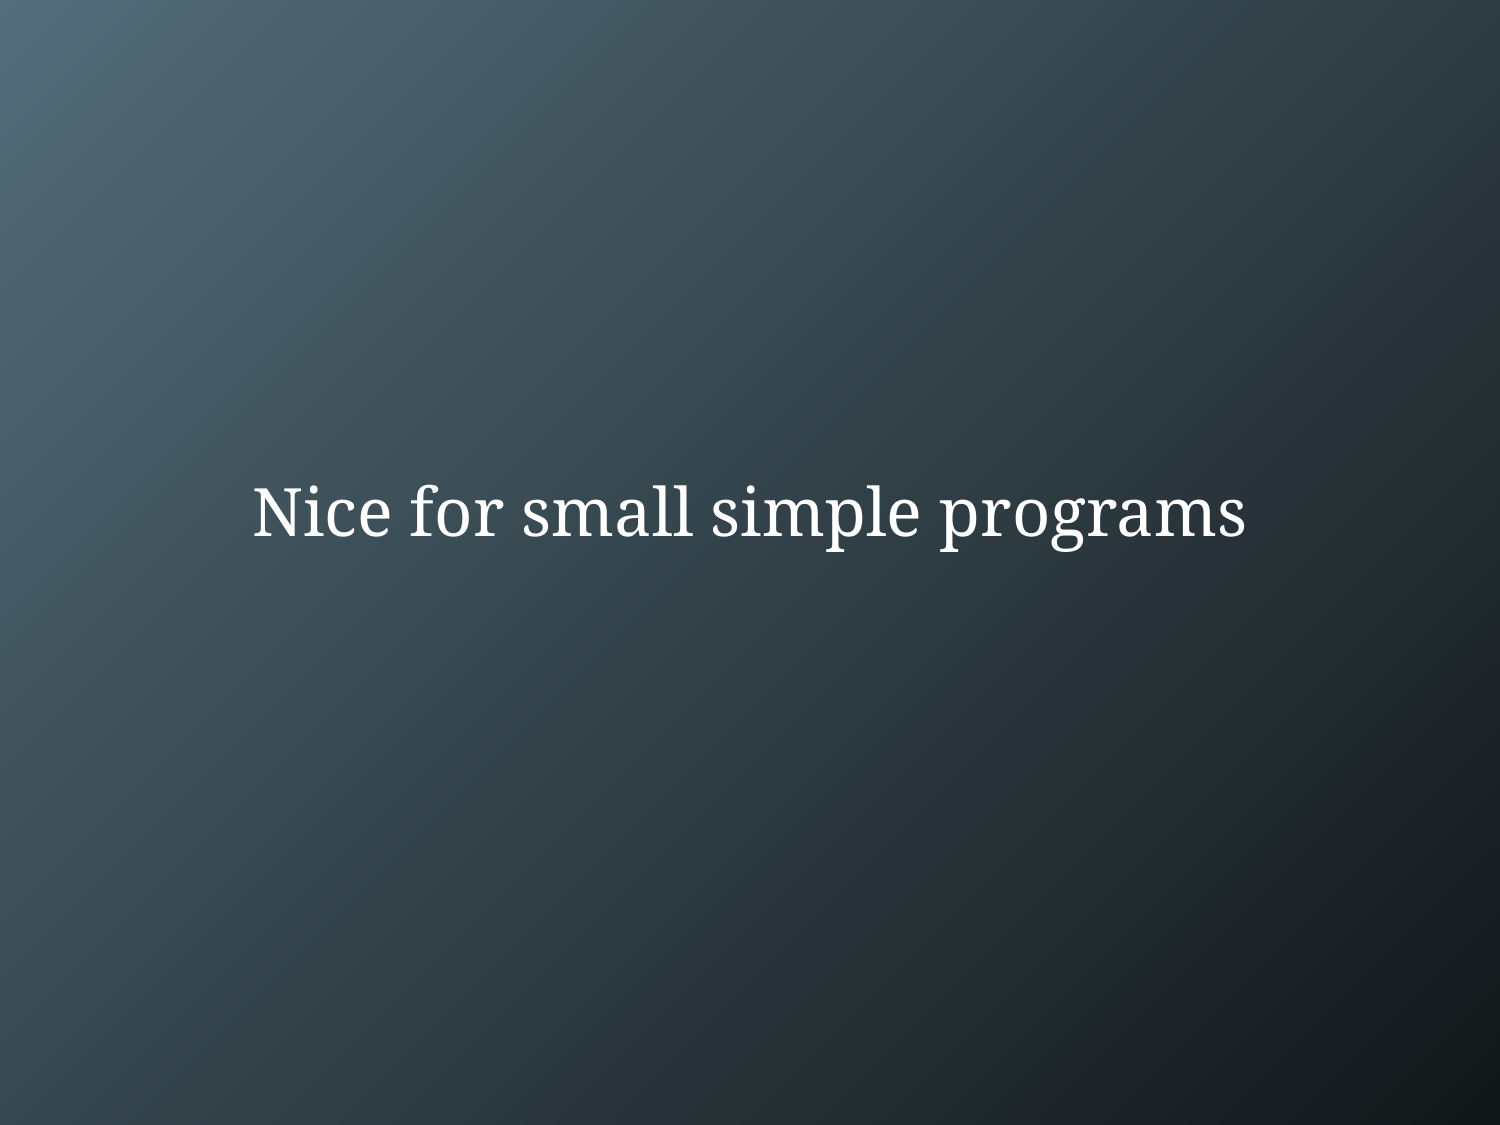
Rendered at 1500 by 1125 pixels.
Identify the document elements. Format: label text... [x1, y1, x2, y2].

title Nice for small simple programs [112, 326, 1388, 693]
